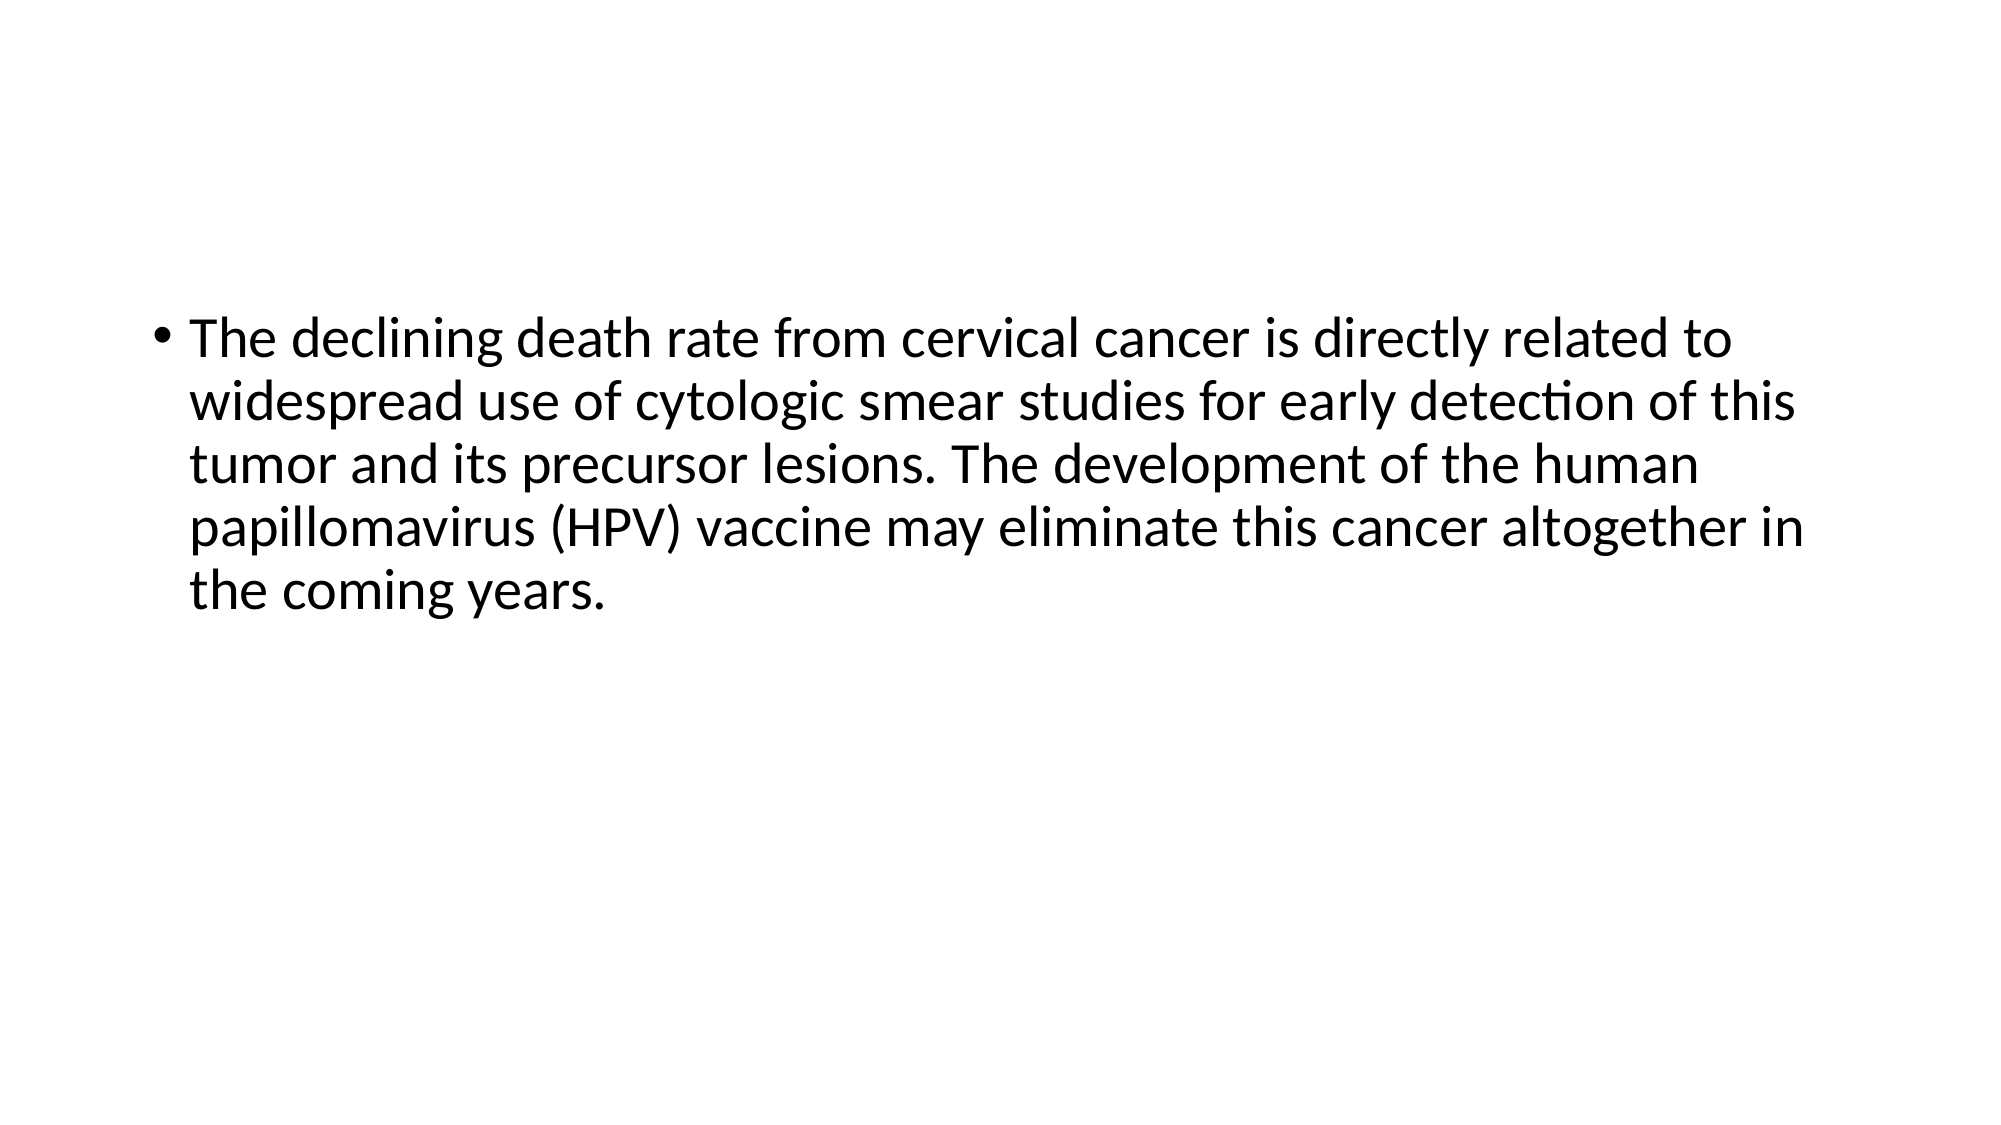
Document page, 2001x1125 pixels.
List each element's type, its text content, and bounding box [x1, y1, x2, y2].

list The declining death rate from cervical cancer is directly related to widespread use of cytologic smear studies for early detection of this tumor and its precursor lesions. The development of the human papillomavirus (HPV) vaccine may eliminate this cancer altogether in the coming years. [137, 299, 1863, 1014]
